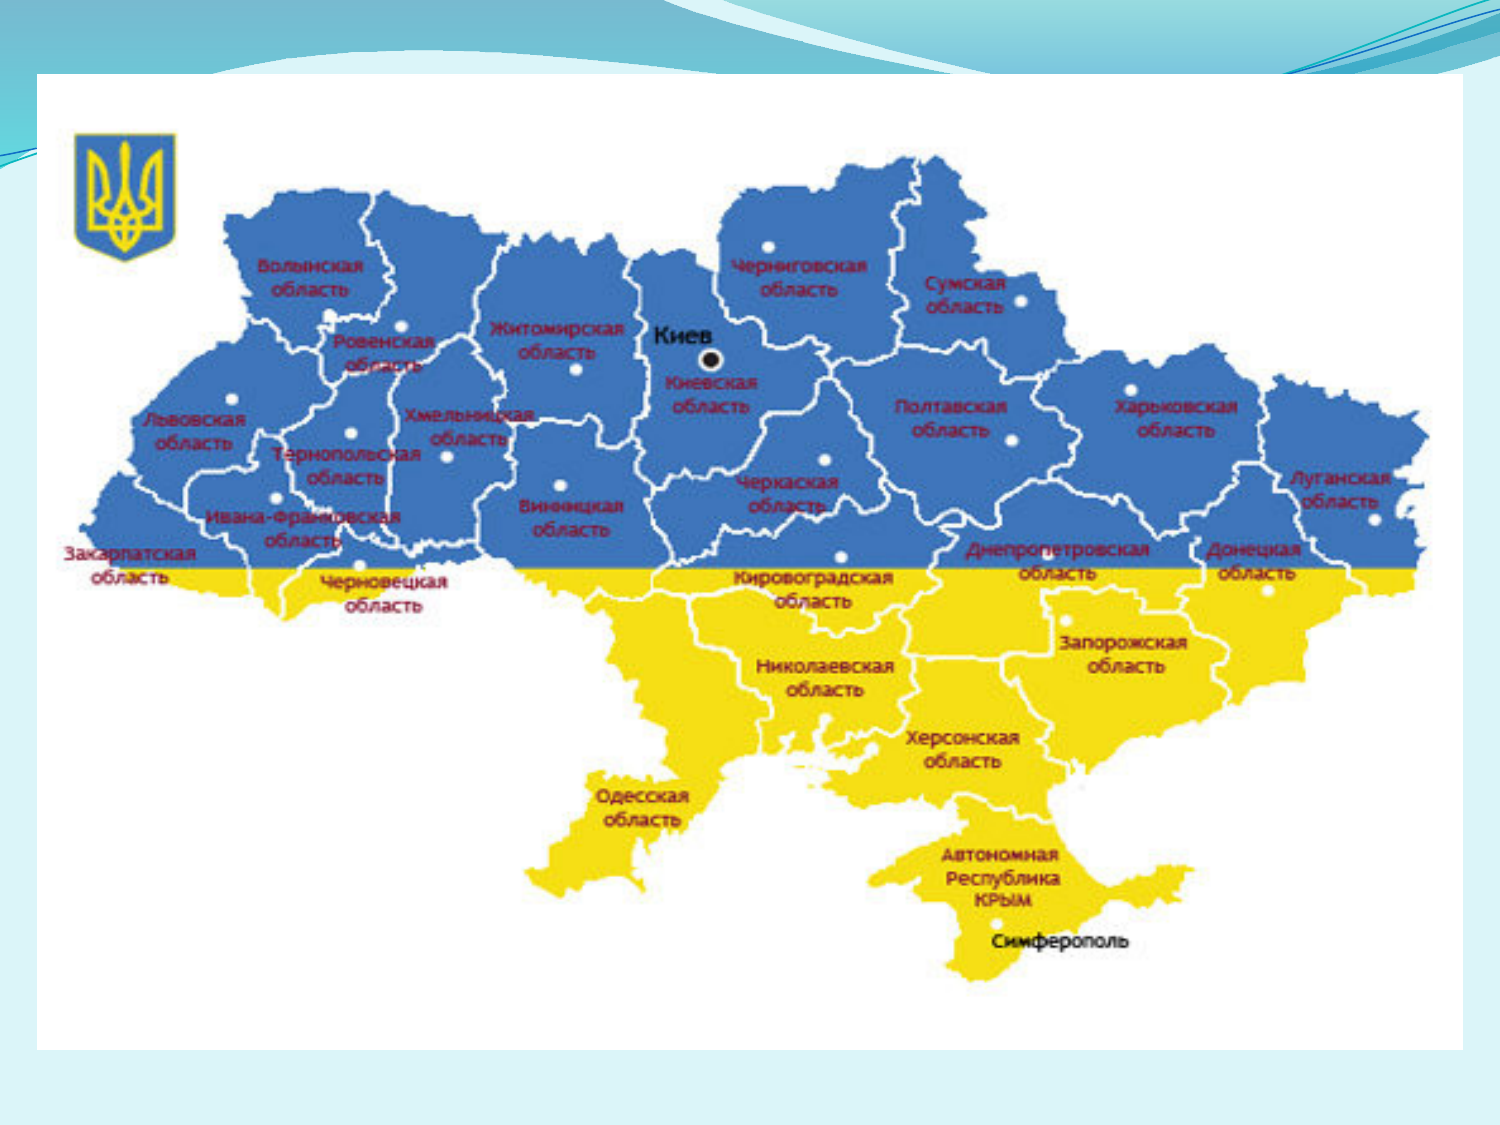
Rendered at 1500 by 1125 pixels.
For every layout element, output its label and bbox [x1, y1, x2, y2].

picture [37, 74, 1463, 1051]
